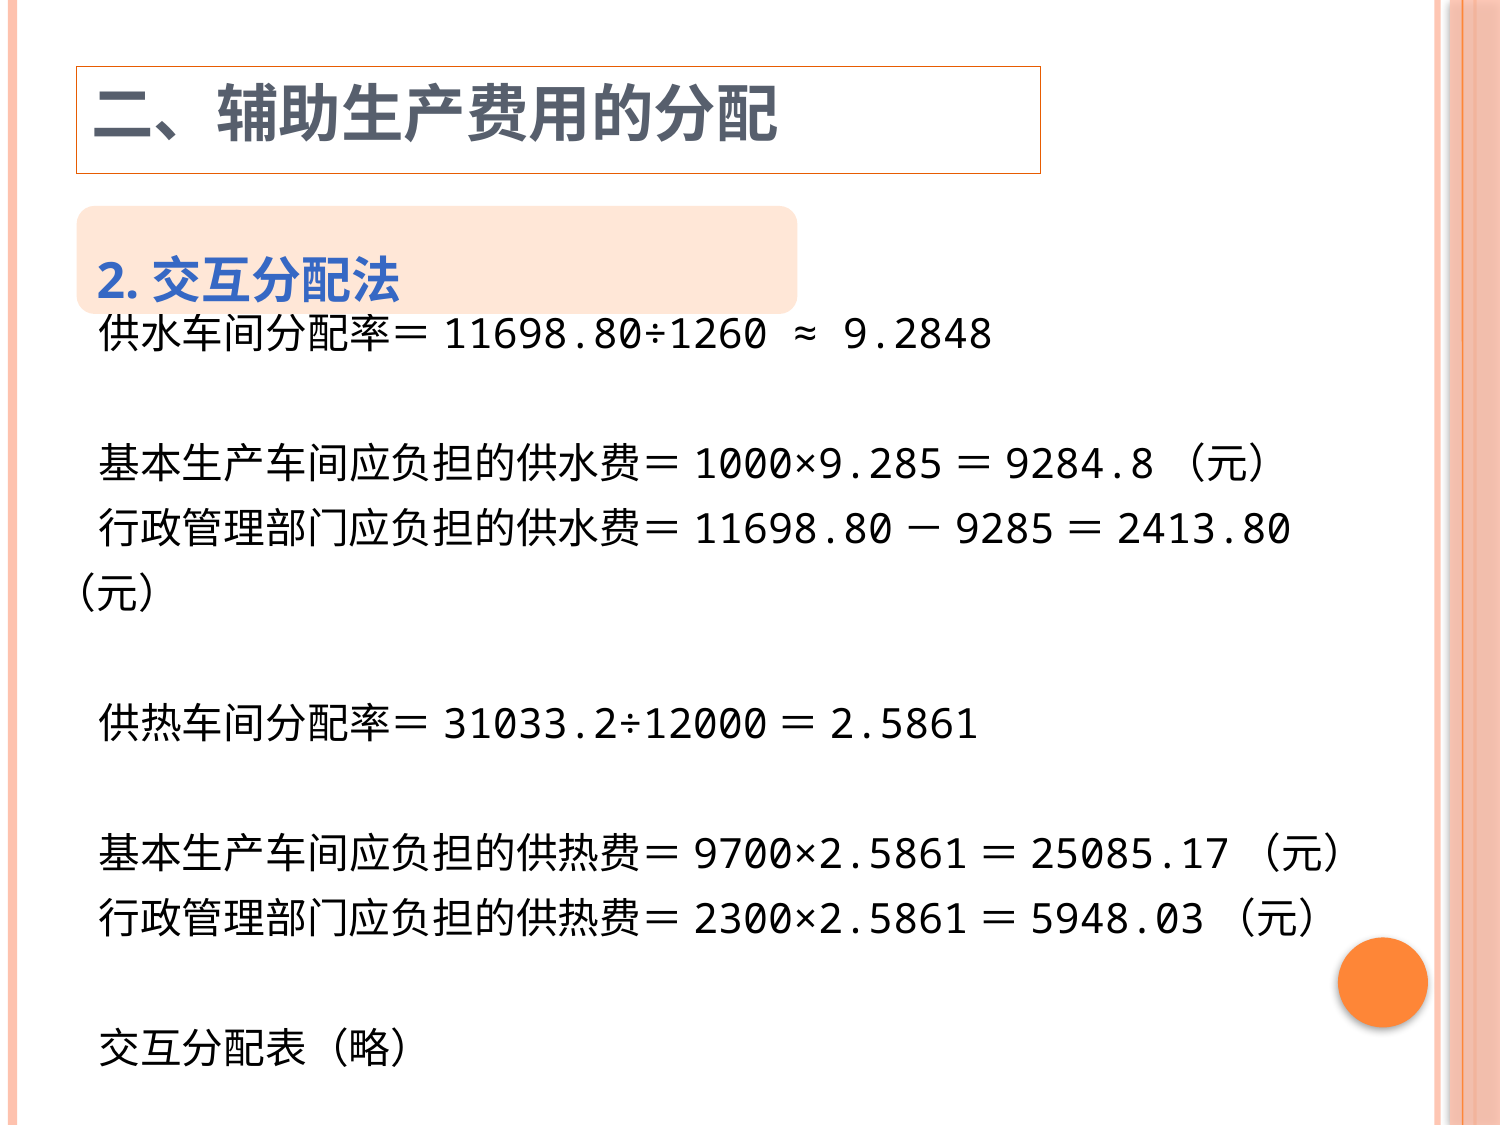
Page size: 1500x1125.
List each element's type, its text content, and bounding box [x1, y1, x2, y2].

text_box 供水车间分配率＝11698.80÷1260 ≈ 9.2848 基本生产车间应负担的供水费＝1000×9.285＝9284.8（元） 行政管理部门应负担的供水费＝11698.80－9285＝2413.80（元） 供热车间分配率＝31033.2÷12000＝2.5861 基本生产车间应负担的供热费＝9700×2.5861＝25085.17（元） 行政管理部门应负担的供热费＝2300×2.5861＝5948.03（元） 交互分配表（略） [40, 317, 1398, 1048]
text_box 2.交互分配法 [76, 205, 798, 314]
text_box 二、辅助生产费用的分配 [76, 66, 1041, 174]
